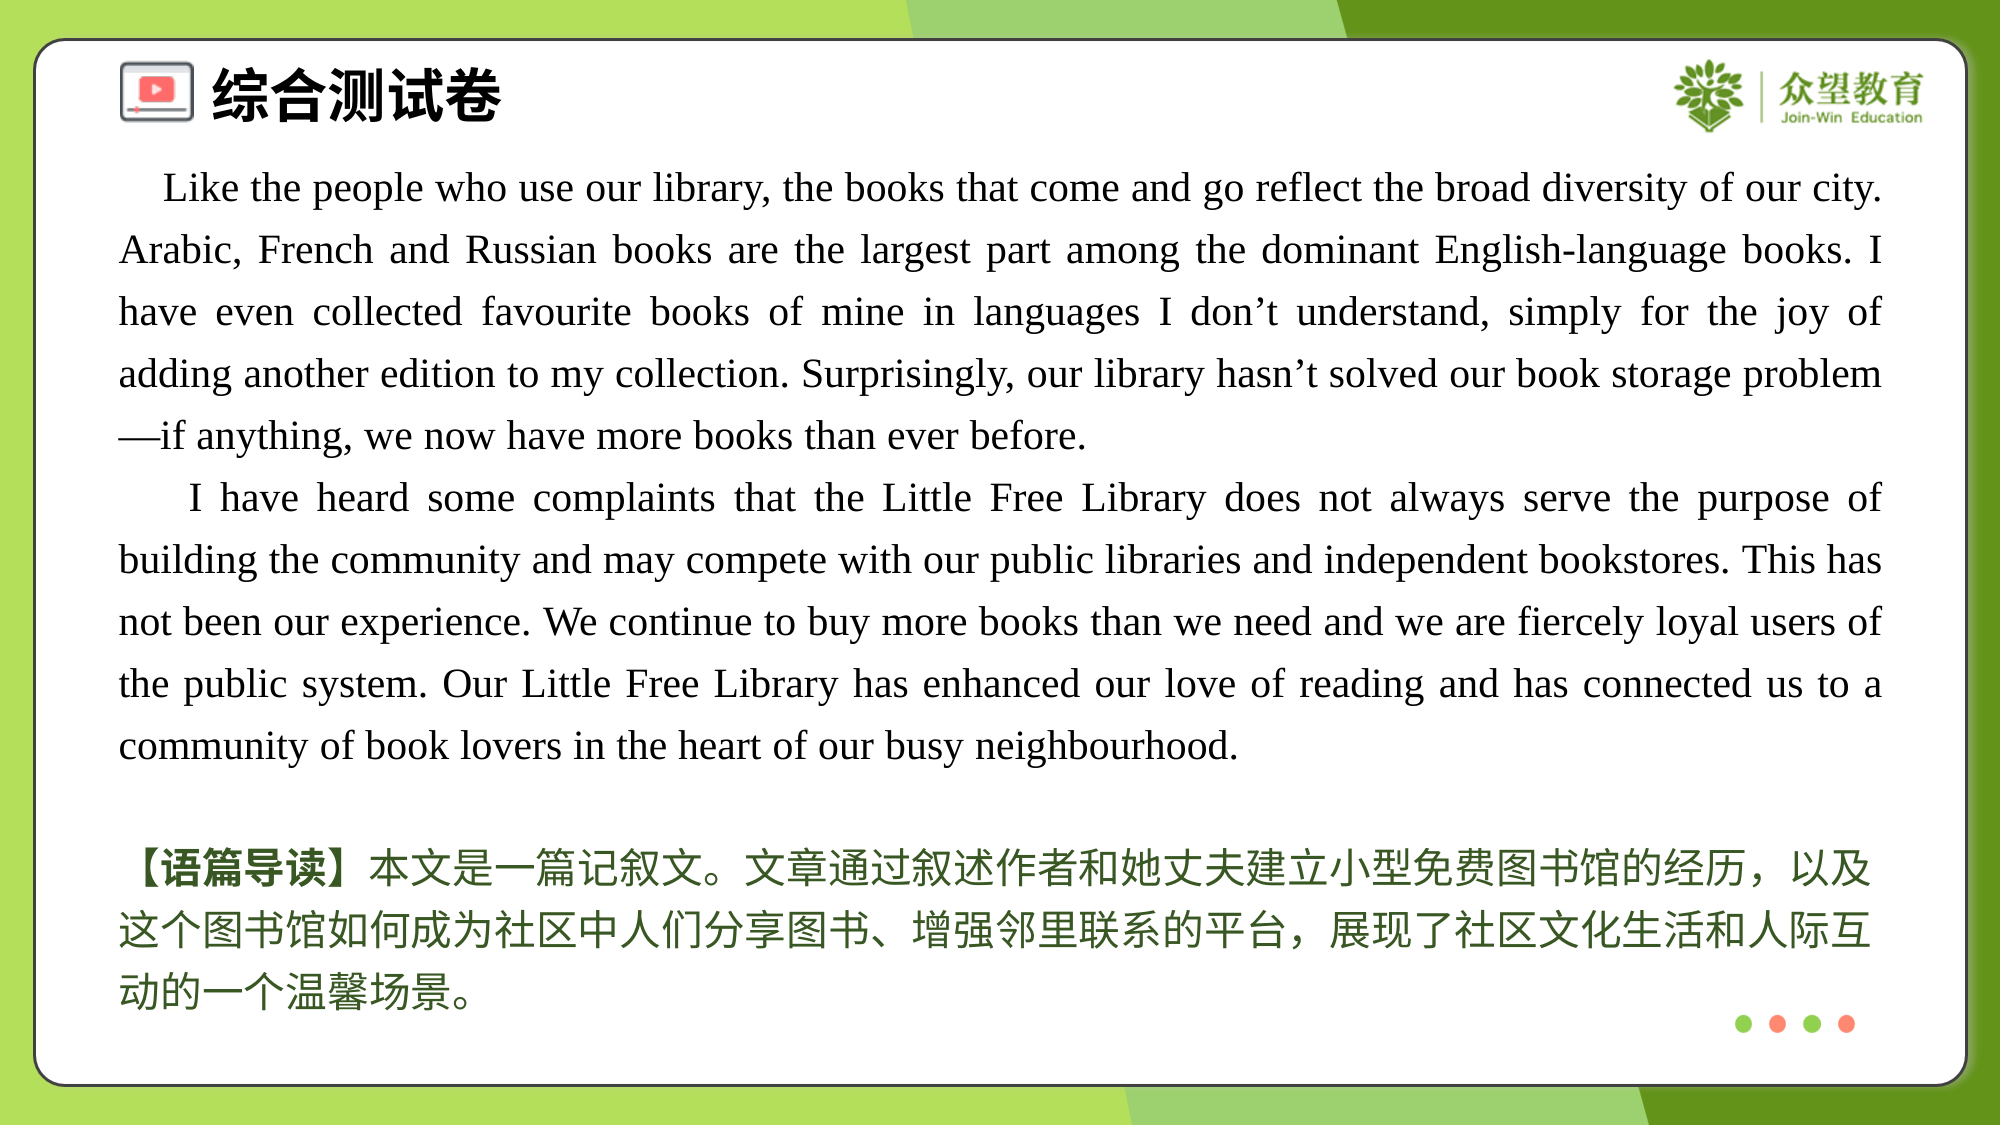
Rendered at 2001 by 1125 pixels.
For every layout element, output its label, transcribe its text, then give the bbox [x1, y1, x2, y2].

picture [0, 0, 2000, 1125]
text_box 【语篇导读】本文是一篇记叙文。文章通过叙述作者和她丈夫建立小型免费图书馆的经历，以及这个图书馆如何成为社区中人们分享图书、增强邻里联系的平台，展现了社区文化生活和人际互动的一个温馨场景。 [118, 829, 1883, 1011]
text_box Like the people who use our library, the books that come and go reflect the broad diversity of our city. Arabic, French and Russian books are the largest part among the dominant English-language books. I have even collected favourite books of mine in languages I don’t understand, simply for the joy of adding another edition to my collection. Surprisingly, our library hasn’t solved our book storage problem—if anything, we now have more books than ever before. I have heard some complaints that the Little Free Library does not always serve the purpose of building the community and may compete with our public libraries and independent bookstores. This has not been our experience. We continue to buy more books than we need and we are fiercely loyal users of the public system. Our Little Free Library has enhanced our love of reading and has connected us to a community of book lovers in the heart of our busy neighbourhood. [118, 147, 1883, 825]
